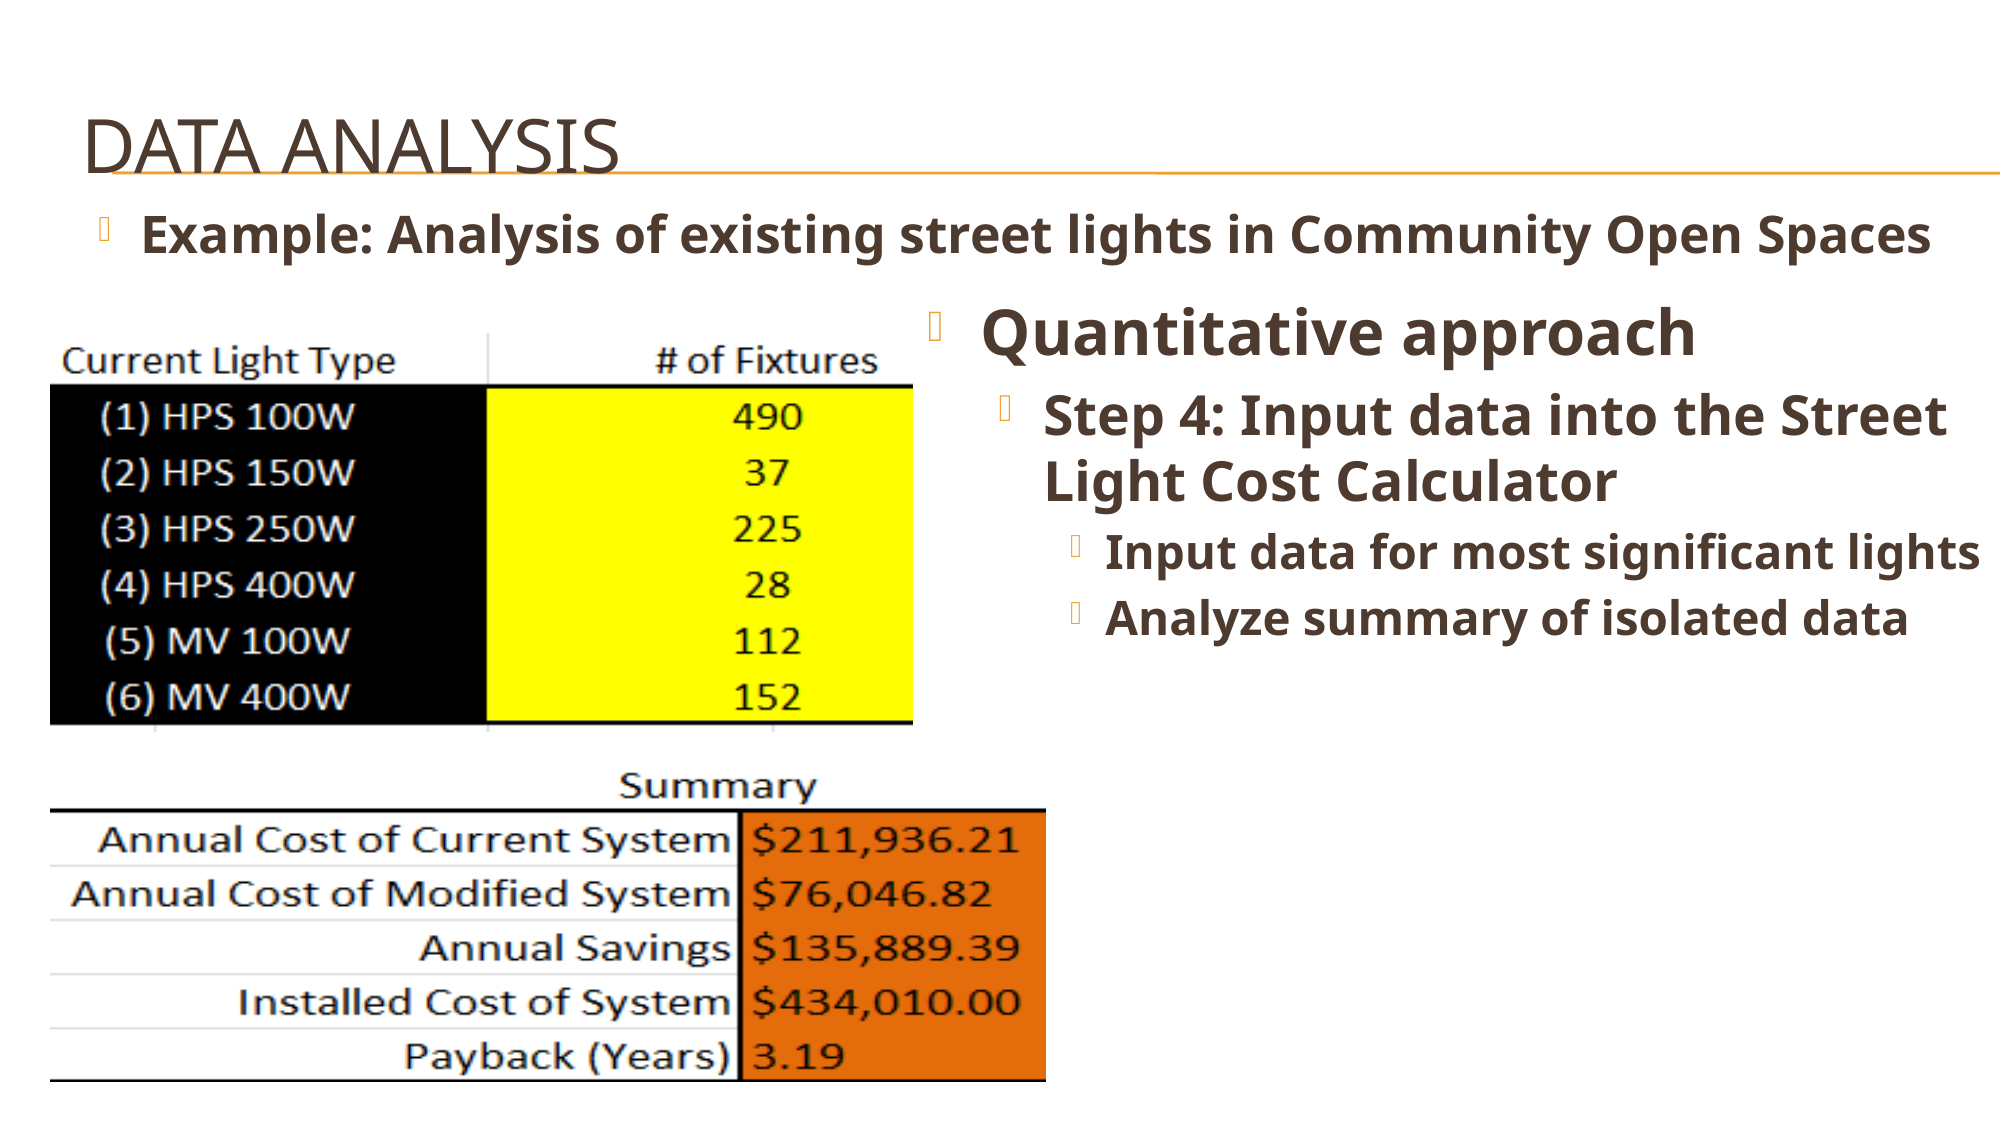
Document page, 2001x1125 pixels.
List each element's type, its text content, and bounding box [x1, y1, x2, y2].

picture [49, 333, 913, 732]
list Example: Analysis of existing street lights in Community Open Spaces [16, 194, 1957, 275]
title Data Analysis [66, 75, 1967, 213]
picture [49, 759, 1047, 1082]
text_box Quantitative approach Step 4: Input data into the Street Light Cost Calculator Input data for most significant lights Analyze summary of isolated data [912, 285, 2000, 698]
